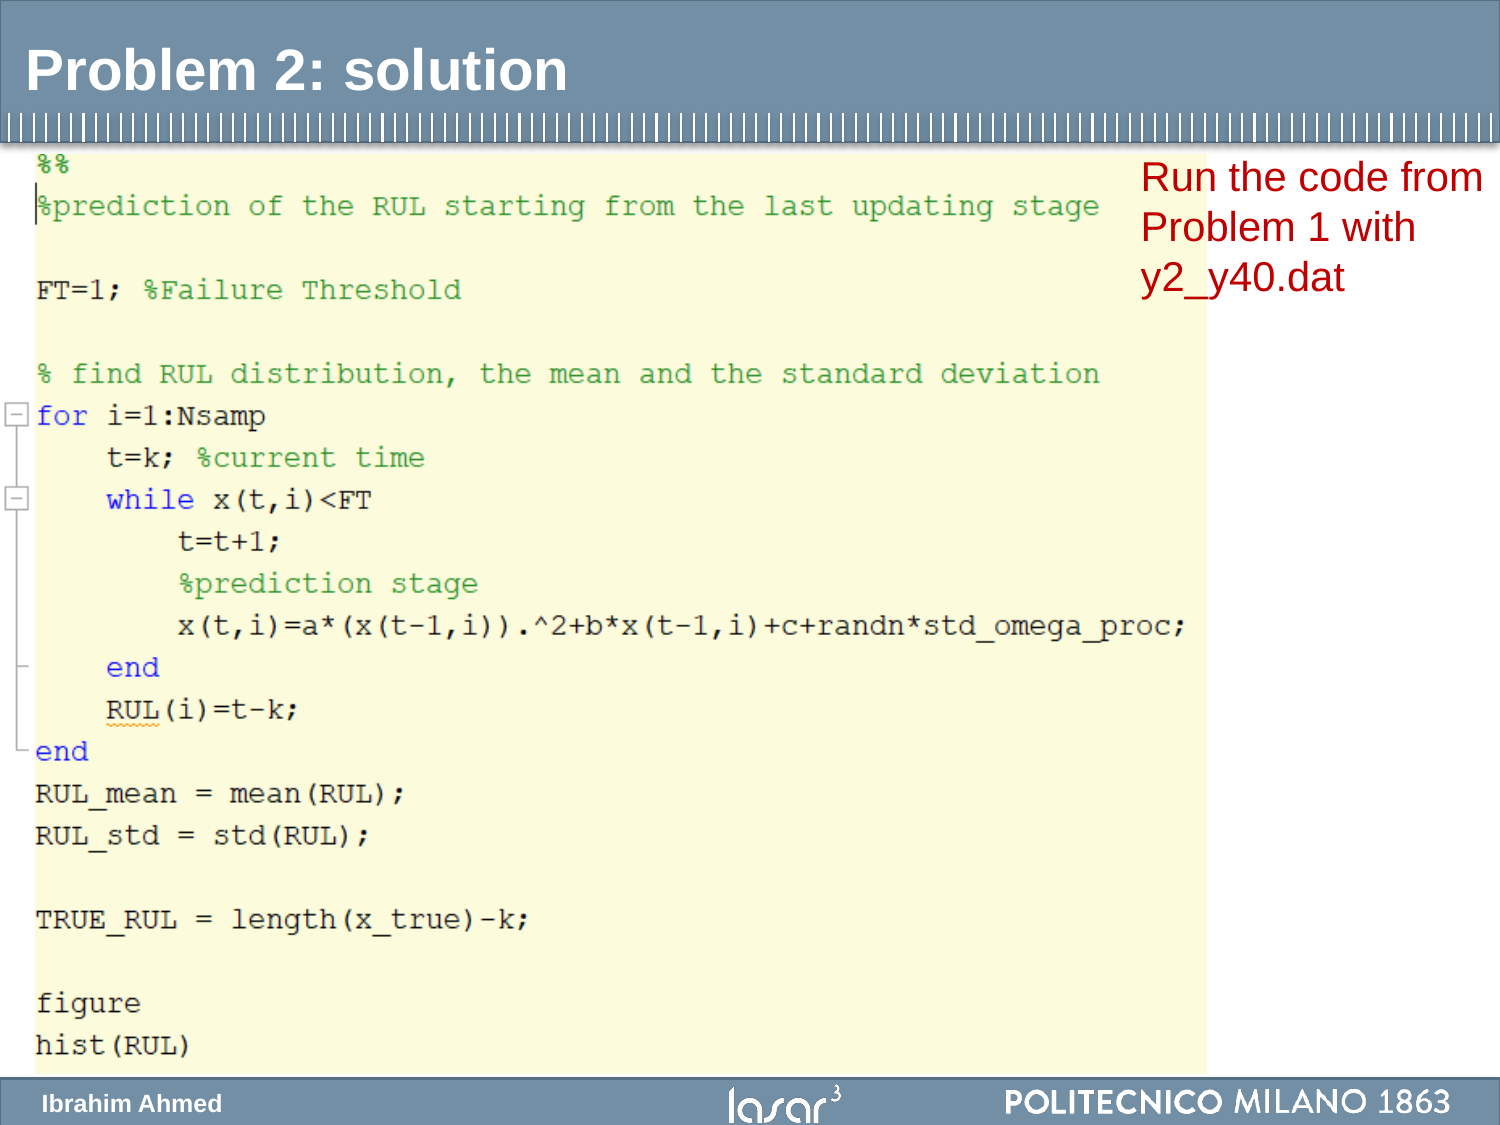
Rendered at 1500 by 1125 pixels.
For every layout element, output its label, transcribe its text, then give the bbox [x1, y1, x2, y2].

picture [729, 1084, 841, 1123]
picture [0, 154, 1500, 1125]
title Problem 2: solution [25, 0, 1434, 143]
text_box Run the code from Problem 1 with y2_y40.dat [1125, 142, 1500, 308]
